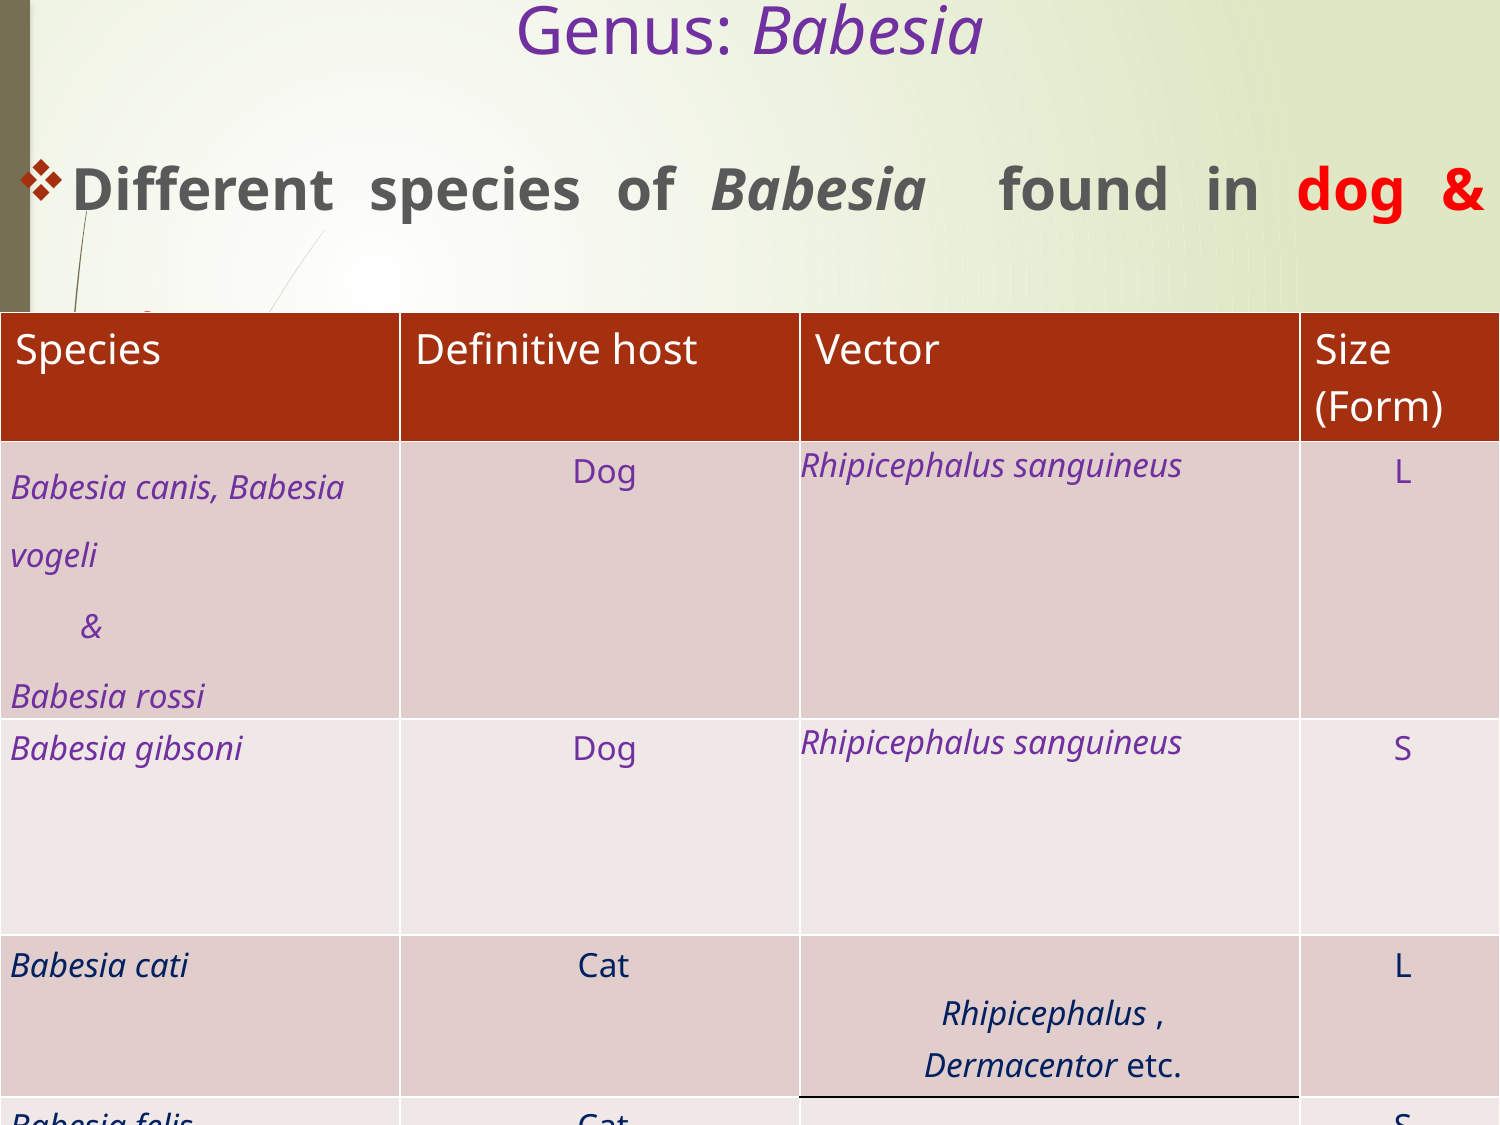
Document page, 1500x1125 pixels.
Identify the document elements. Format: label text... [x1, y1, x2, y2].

table_header Vector [801, 313, 1299, 441]
table_cell Rhipicephalus sanguineus [801, 442, 1299, 718]
table_cell Babesia cati [1, 936, 399, 1096]
table_cell L [1301, 936, 1499, 1096]
table_cell Cat [401, 1098, 799, 1125]
table_header Species [1, 313, 399, 441]
table_cell Dog [401, 720, 799, 934]
table_cell S [1301, 1098, 1499, 1125]
table_cell Babesia felis [1, 1098, 399, 1125]
table_cell S [1301, 720, 1499, 934]
table_cell Babesia gibsoni [1, 720, 399, 934]
table_cell Dog [401, 442, 799, 718]
table_cell Cat [401, 936, 799, 1096]
table_cell Babesia canis, Babesia vogeli & Babesia rossi [1, 442, 399, 718]
table_cell Rhipicephalus sanguineus [801, 720, 1299, 934]
table_header Size (Form) [1301, 313, 1499, 441]
table_cell [801, 1098, 1299, 1125]
table_cell Rhipicephalus , Dermacentor etc. [801, 936, 1299, 1096]
subtitle Different species of Babesia found in dog & cat :- [0, 75, 1500, 312]
table_cell L [1301, 442, 1499, 718]
title Genus: Babesia [0, 0, 1500, 75]
table_header Definitive host [401, 313, 799, 441]
